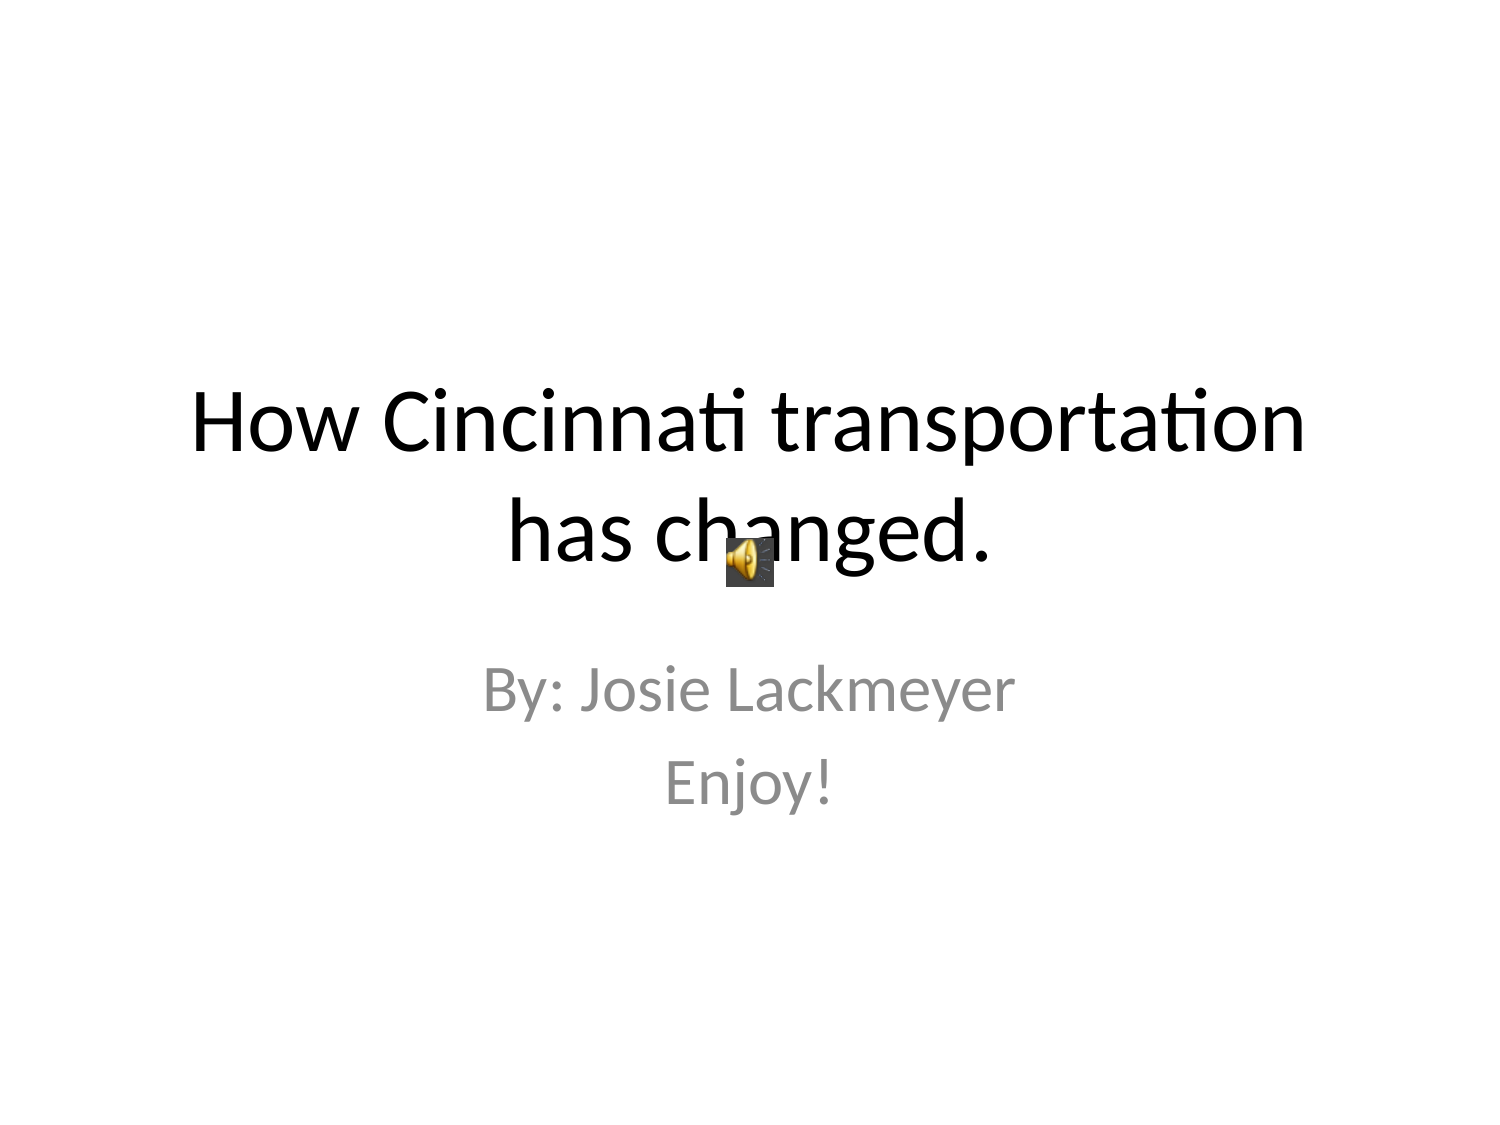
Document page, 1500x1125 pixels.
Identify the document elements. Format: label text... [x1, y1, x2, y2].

picture [724, 537, 776, 588]
title How Cincinnati transportation has changed. [112, 349, 1388, 591]
subtitle By: Josie Lackmeyer Enjoy! [225, 637, 1275, 925]
